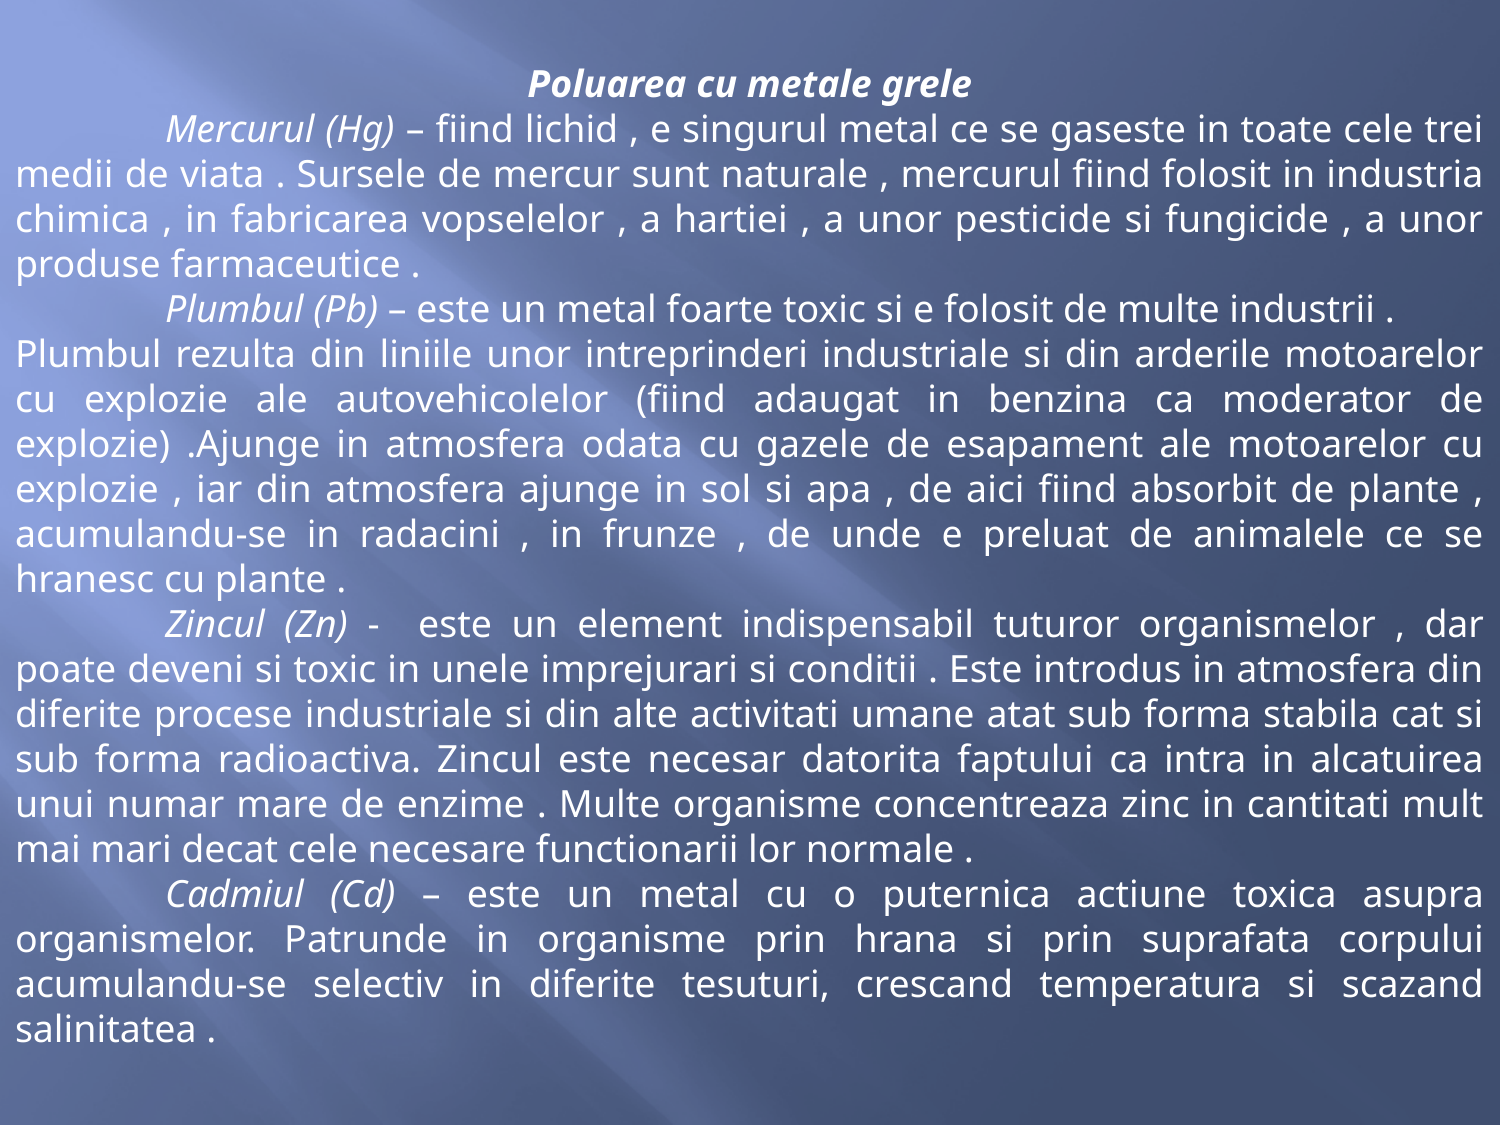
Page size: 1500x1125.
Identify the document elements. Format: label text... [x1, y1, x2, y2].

text_box Poluarea cu metale grele Mercurul (Hg) – fiind lichid , e singurul metal ce se gaseste in toate cele trei medii de viata . Sursele de mercur sunt naturale , mercurul fiind folosit in industria chimica , in fabricarea vopselelor , a hartiei , a unor pesticide si fungicide , a unor produse farmaceutice . Plumbul (Pb) – este un metal foarte toxic si e folosit de multe industrii . Plumbul rezulta din liniile unor intreprinderi industriale si din arderile motoarelor cu explozie ale autovehicolelor (fiind adaugat in benzina ca moderator de explozie) .Ajunge in atmosfera odata cu gazele de esapament ale motoarelor cu explozie , iar din atmosfera ajunge in sol si apa , de aici fiind absorbit de plante , acumulandu-se in radacini , in frunze , de unde e preluat de animalele ce se hranesc cu plante . Zincul (Zn) - este un element indispensabil tuturor organismelor , dar poate deveni si toxic in unele imprejurari si conditii . Este introdus in atmosfera din diferite procese industriale si din alte activitati umane atat sub forma stabila cat si sub forma radioactiva. Zincul este necesar datorita faptului ca intra in alcatuirea unui numar mare de enzime . Multe organisme concentreaza zinc in cantitati mult mai mari decat cele necesare functionarii lor normale . Cadmiul (Cd) – este un metal cu o puternica actiune toxica asupra organismelor. Patrunde in organisme prin hrana si prin suprafata corpului acumulandu-se selectiv in diferite tesuturi, crescand temperatura si scazand salinitatea . [0, 52, 1500, 1058]
